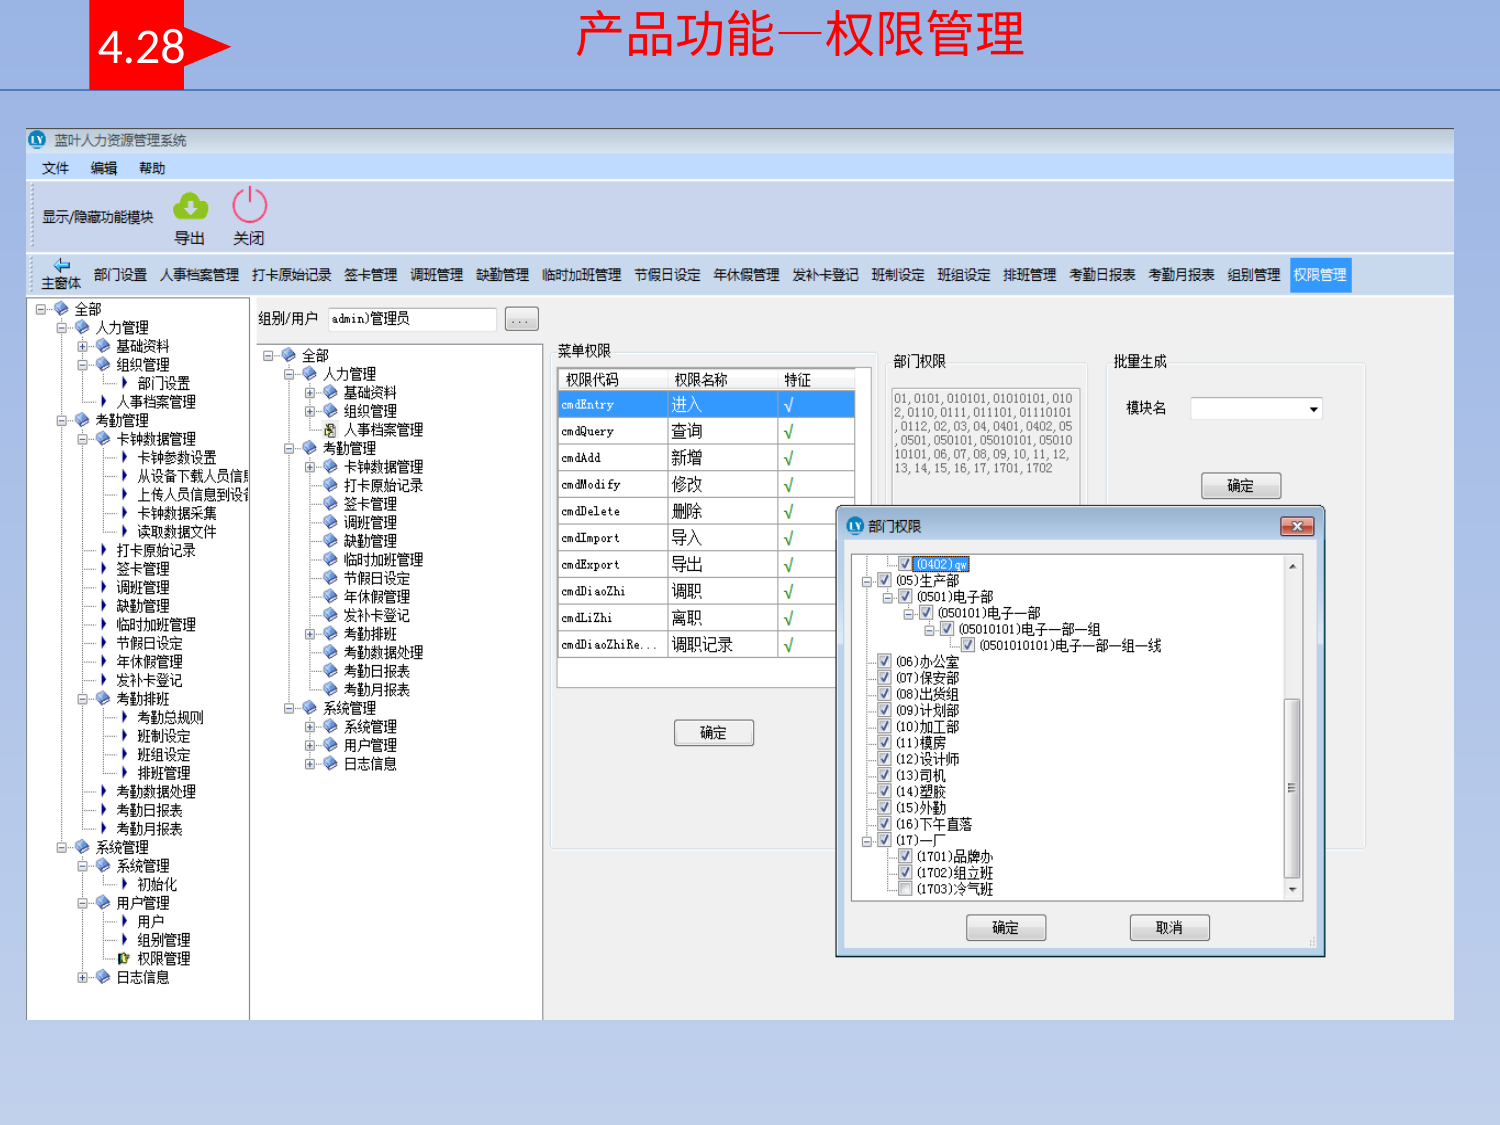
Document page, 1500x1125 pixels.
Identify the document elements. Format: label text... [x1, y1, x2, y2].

text_box 产品功能—权限管理 [561, 0, 1081, 71]
text_box [87, 81, 186, 89]
picture [26, 128, 1454, 1020]
text_box [87, 0, 186, 6]
text_box 4.28 [82, 6, 201, 81]
text_box [201, 31, 234, 62]
